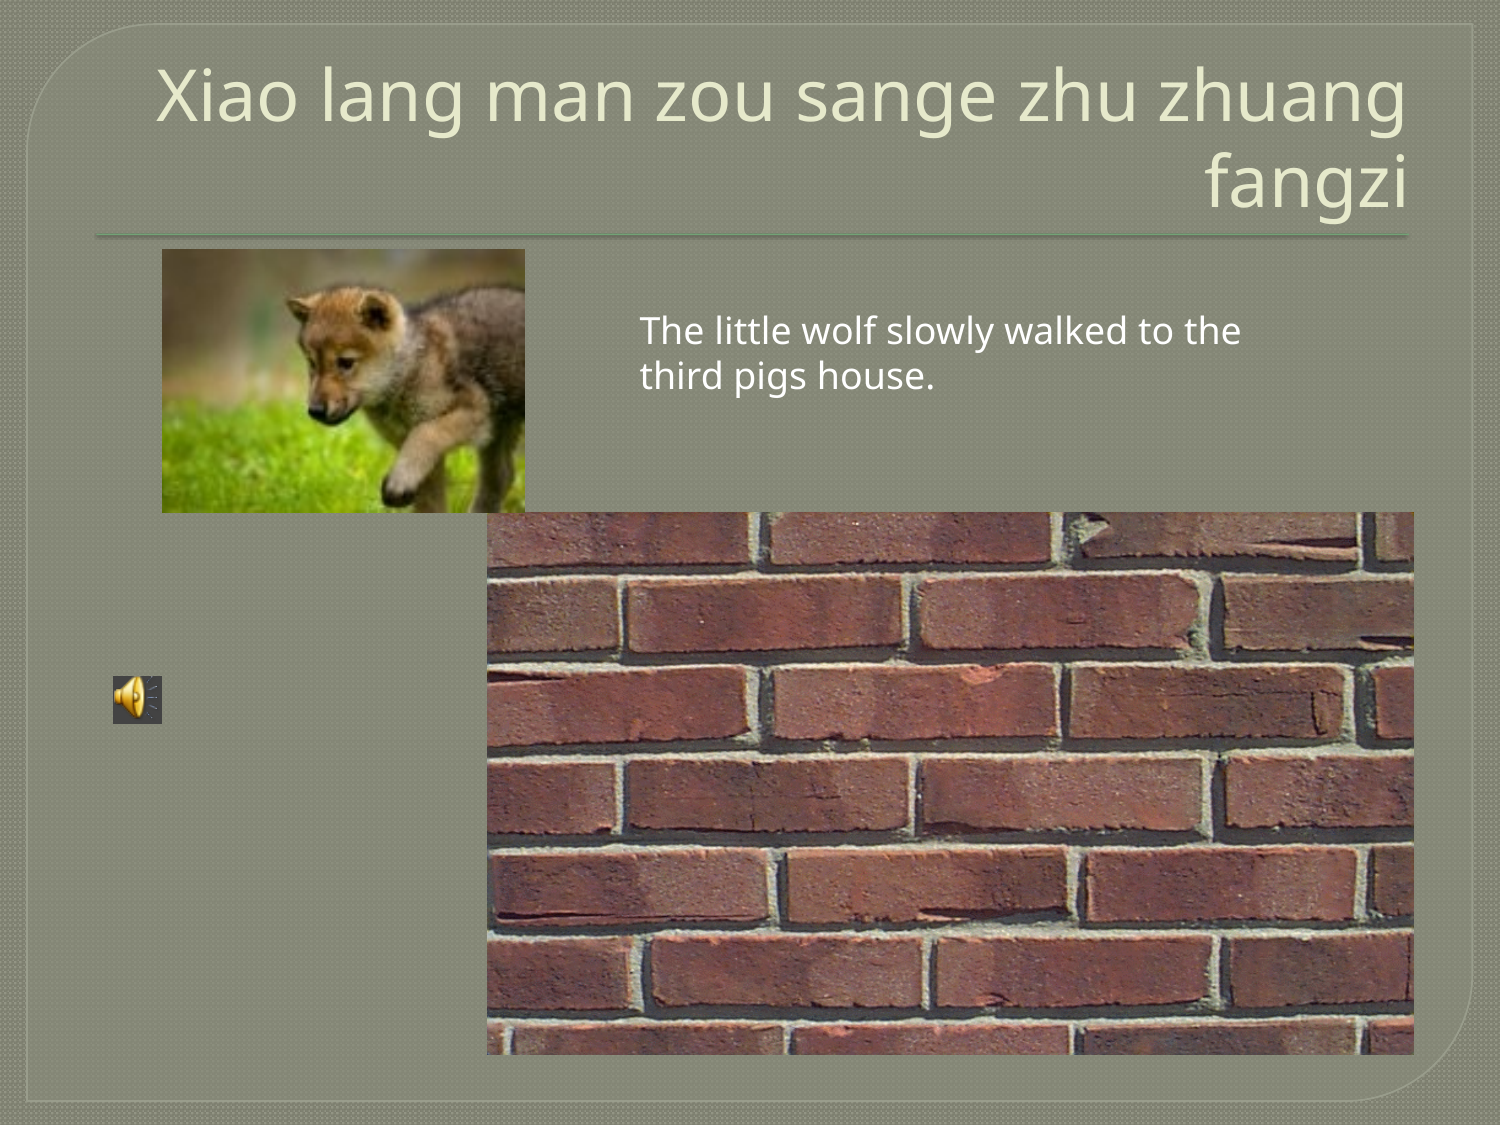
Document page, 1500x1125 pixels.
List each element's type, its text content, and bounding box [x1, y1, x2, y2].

text_box The little wolf slowly walked to the third pigs house. [624, 299, 1300, 405]
title Xiao lang man zou sange zhu zhuang fangzi [75, 41, 1425, 230]
picture [162, 249, 526, 513]
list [487, 512, 1414, 1056]
picture [112, 674, 163, 726]
